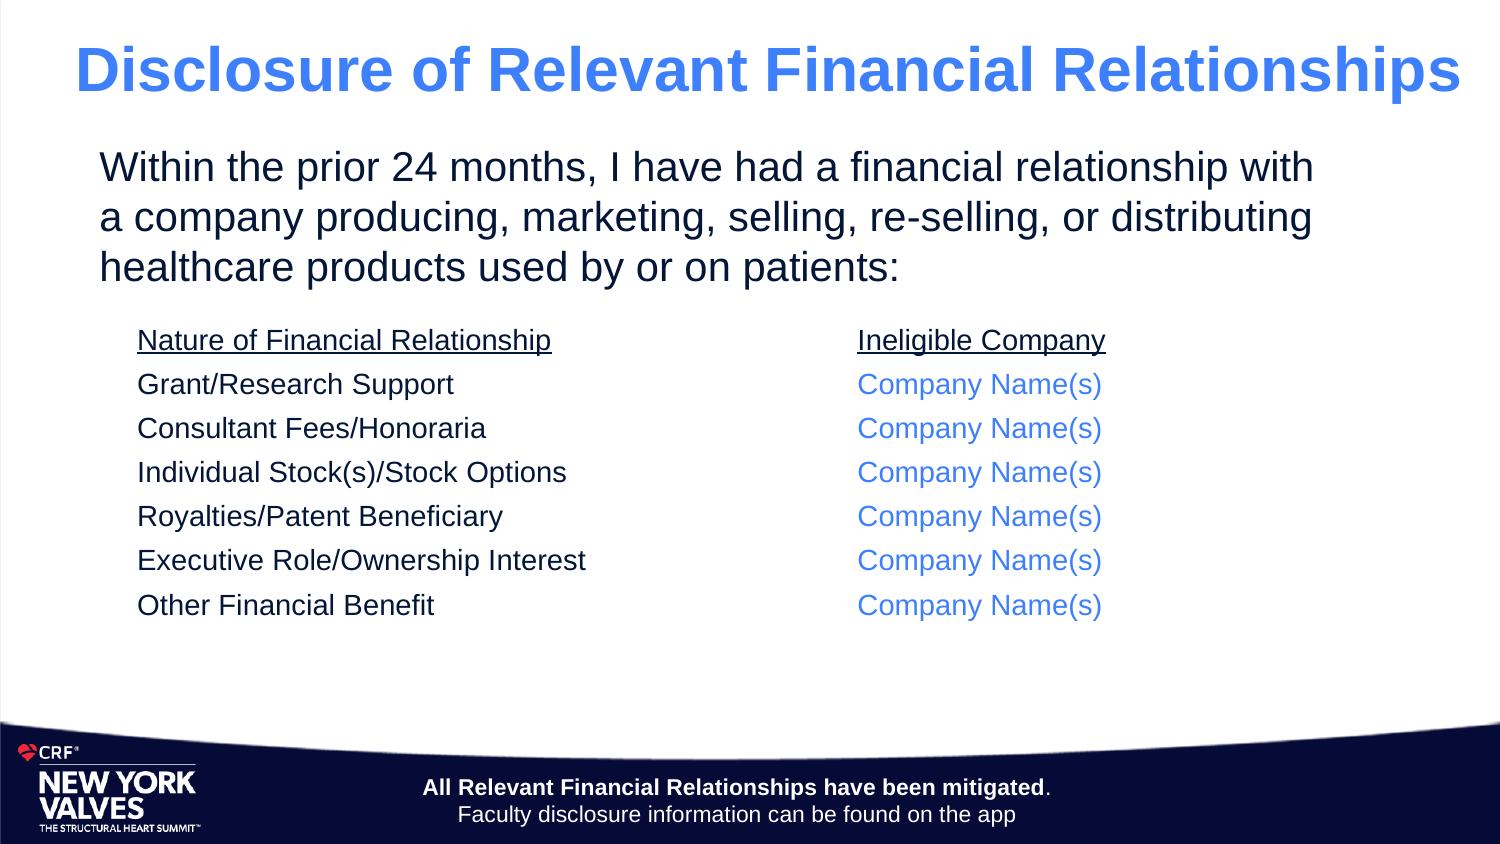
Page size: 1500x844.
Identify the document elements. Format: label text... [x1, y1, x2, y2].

table_cell Executive Role/Ownership Interest [126, 539, 846, 583]
table_cell Company Name(s) [846, 363, 1348, 407]
text_box Disclosure of Relevant Financial Relationships [55, 21, 1484, 92]
table_cell Company Name(s) [846, 407, 1348, 451]
table_cell Grant/Research Support [126, 363, 846, 407]
text_box All Relevant Financial Relationships have been mitigated. Faculty disclosure information can be found on the app [407, 764, 1067, 835]
table_cell Company Name(s) [846, 495, 1348, 539]
table_header Ineligible Company [846, 318, 1348, 363]
table_cell Other Financial Benefit [126, 583, 846, 627]
table_cell Individual Stock(s)/Stock Options [126, 451, 846, 495]
table_cell Royalties/Patent Beneficiary [126, 495, 846, 539]
table_cell Company Name(s) [846, 451, 1348, 495]
table_cell Consultant Fees/Honoraria [126, 407, 846, 451]
table_cell Company Name(s) [846, 539, 1348, 583]
list Within the prior 24 months, I have had a financial relationship with a company producing, marketing, selling, re-selling, or distributing healthcare products used by or on patients: [84, 132, 1438, 296]
picture [0, 0, 1500, 844]
table_cell Company Name(s) [846, 583, 1348, 627]
table_header Nature of Financial Relationship [126, 318, 846, 363]
